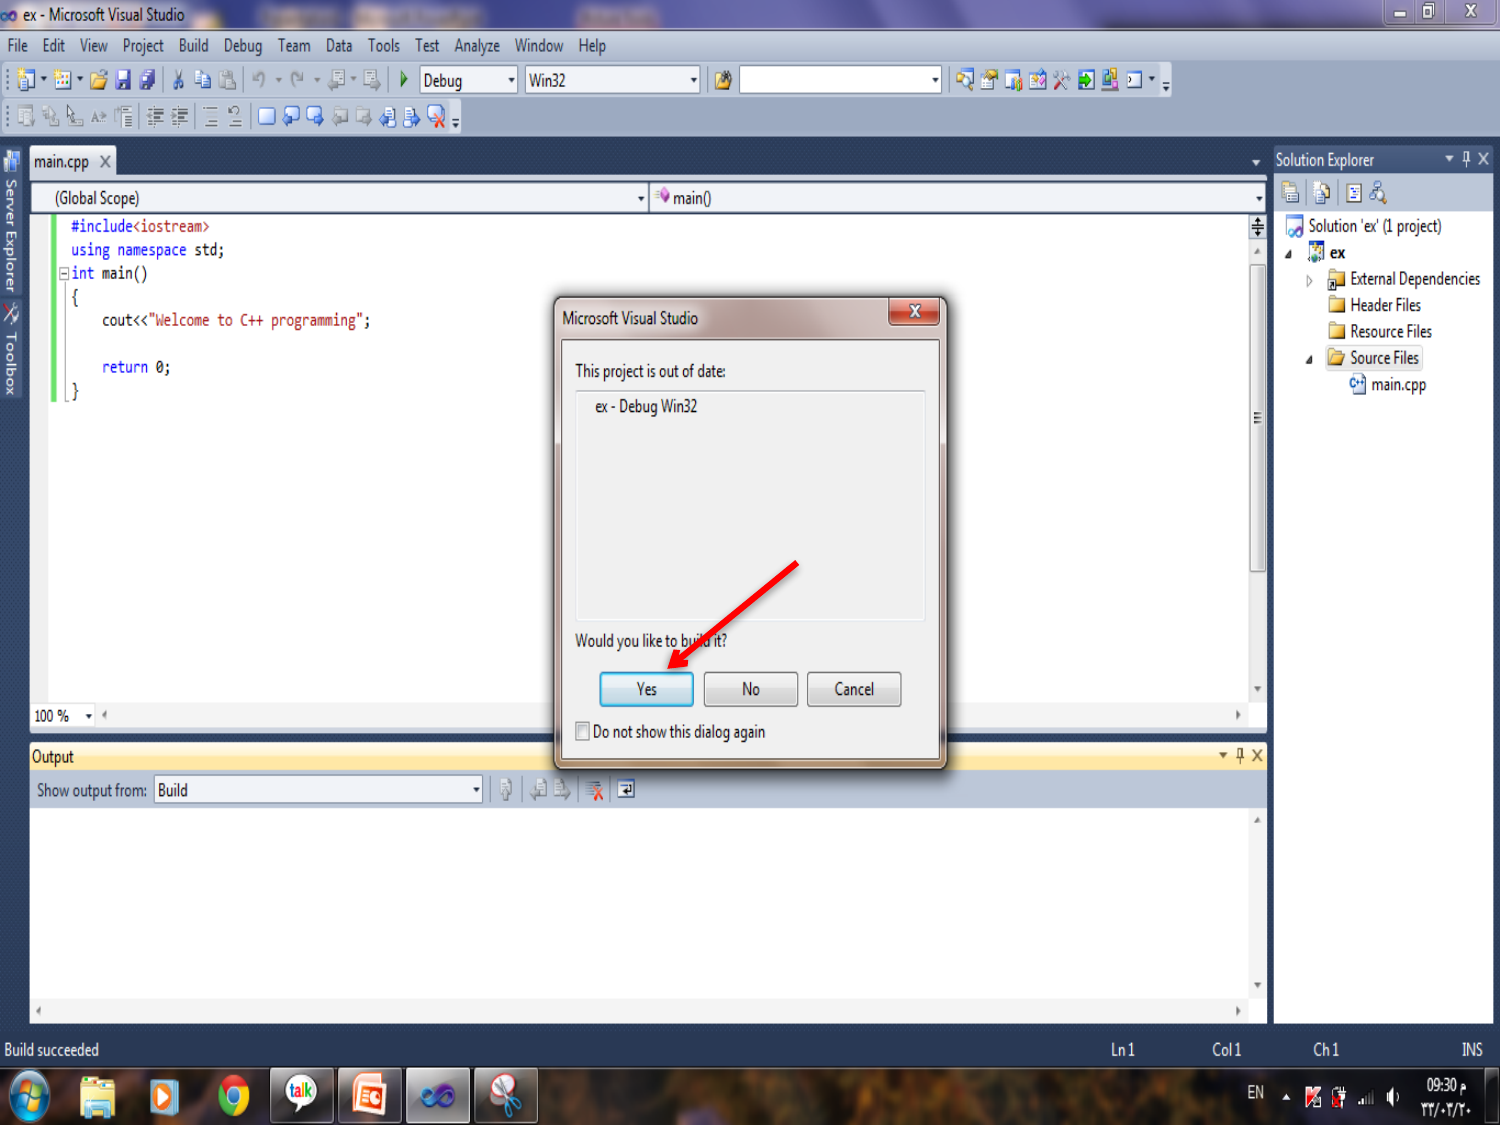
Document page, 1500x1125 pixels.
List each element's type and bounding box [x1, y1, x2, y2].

text_box [666, 562, 798, 669]
picture [0, 0, 1500, 1125]
